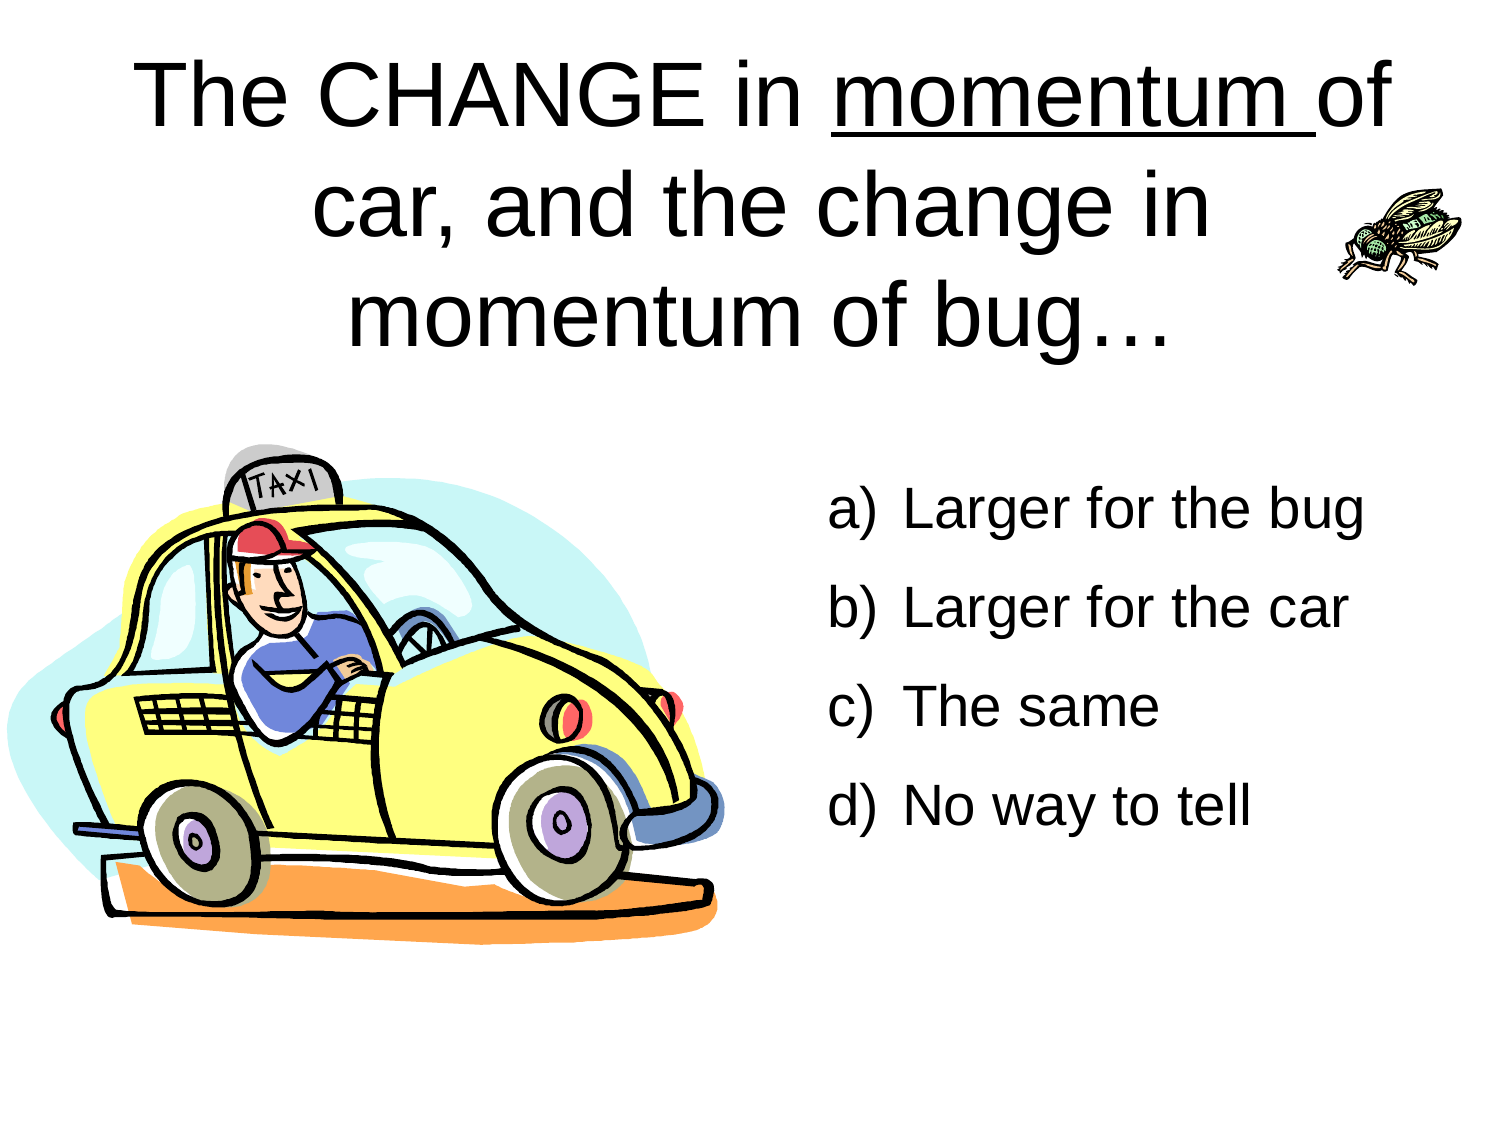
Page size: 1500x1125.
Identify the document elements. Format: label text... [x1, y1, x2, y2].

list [0, 437, 732, 952]
text_box Larger for the bug Larger for the car The same No way to tell [812, 462, 1413, 845]
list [1337, 187, 1463, 287]
text_box The CHANGE in momentum of car, and the change in momentum of bug… [87, 49, 1438, 350]
